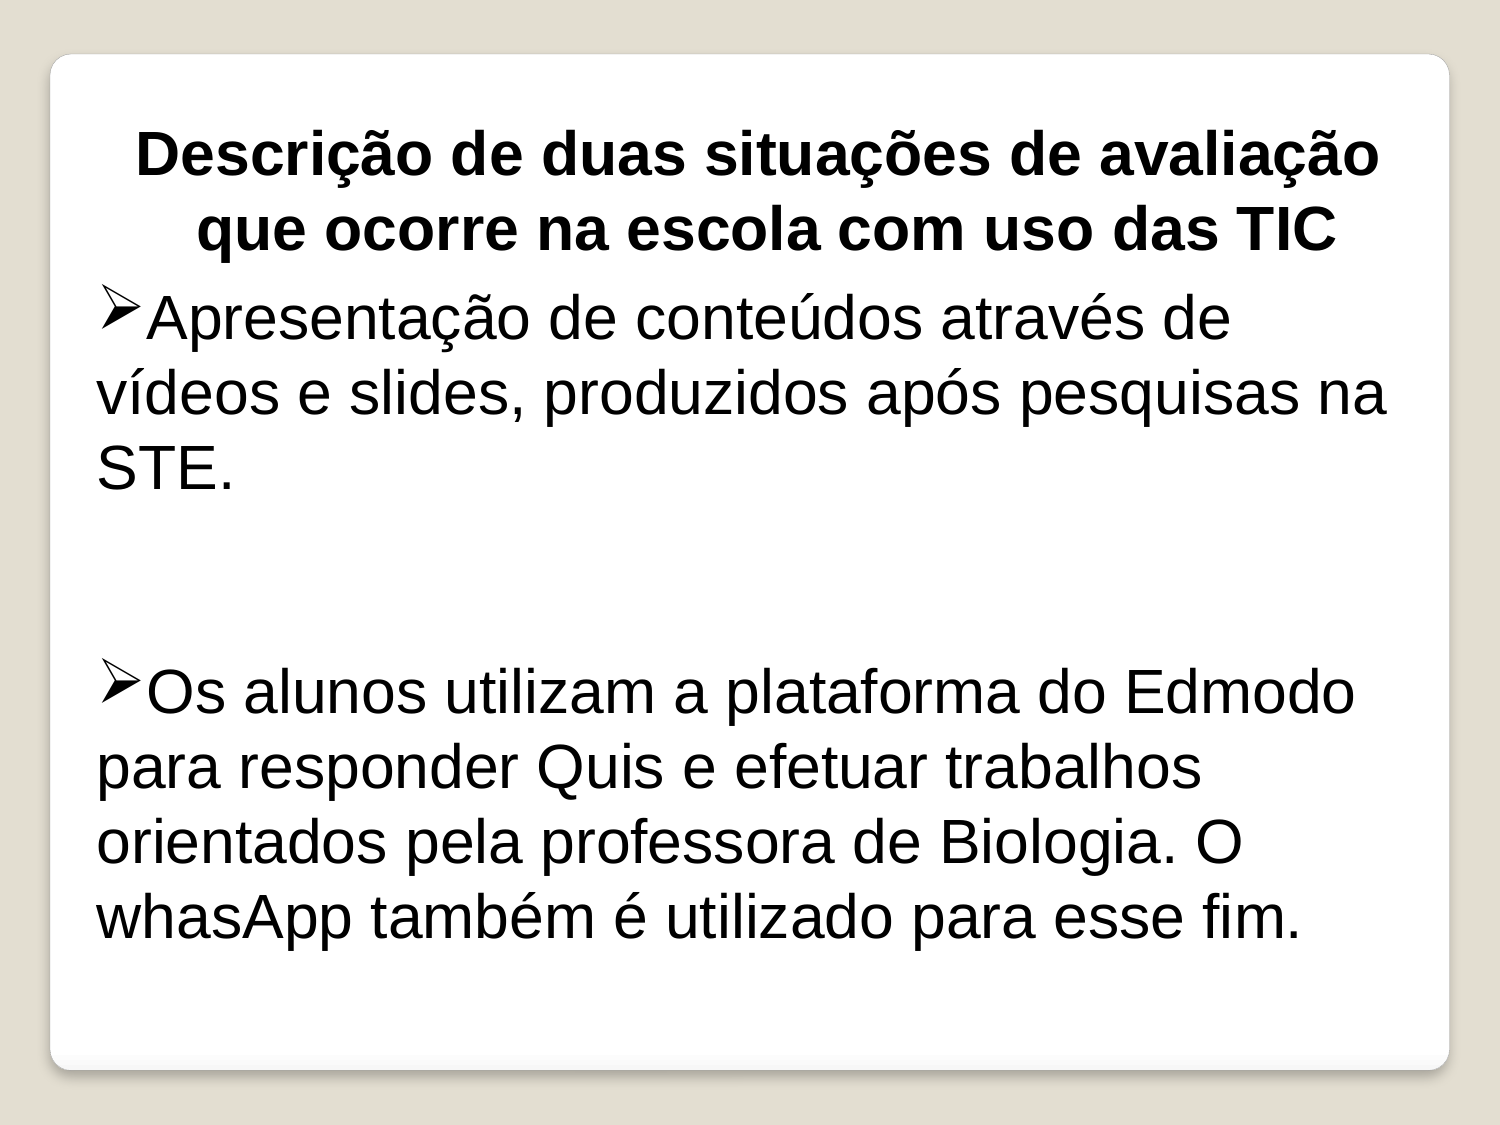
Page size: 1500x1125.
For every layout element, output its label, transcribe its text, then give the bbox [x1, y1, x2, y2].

text_box Apresentação de conteúdos através de vídeos e slides, produzidos após pesquisas na STE. Os alunos utilizam a plataforma do Edmodo para responder Quis e efetuar trabalhos orientados pela professora de Biologia. O whasApp também é utilizado para esse fim. [81, 269, 1430, 1079]
text_box Descrição de duas situações de avaliação que ocorre na escola com uso das TIC [93, 105, 1442, 271]
